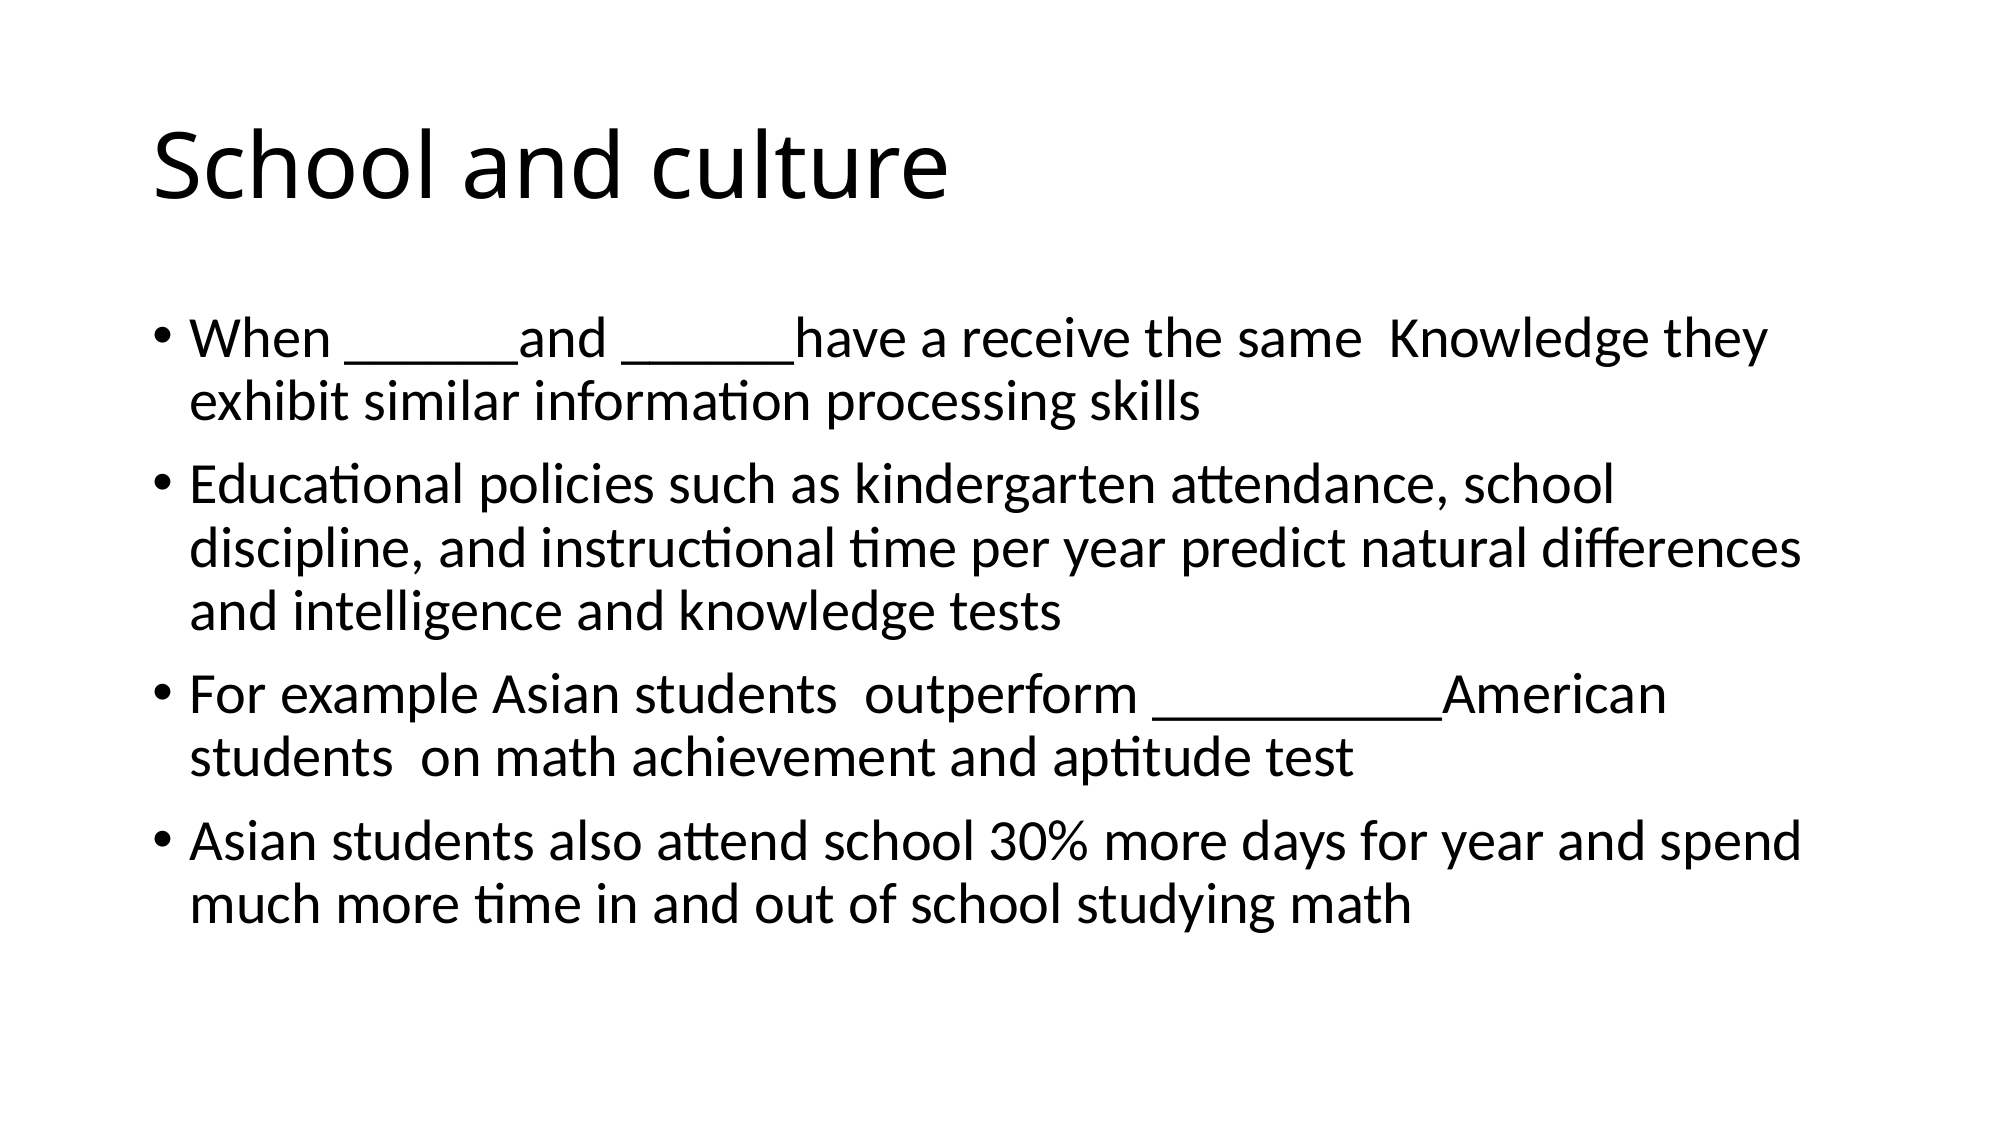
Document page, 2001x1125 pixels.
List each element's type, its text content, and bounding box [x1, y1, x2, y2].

list When ______and ______have a receive the same Knowledge they exhibit similar information processing skills Educational policies such as kindergarten attendance, school discipline, and instructional time per year predict natural differences and intelligence and knowledge tests For example Asian students outperform __________American students on math achievement and aptitude test Asian students also attend school 30% more days for year and spend much more time in and out of school studying math [137, 299, 1863, 1014]
title School and culture [137, 59, 1863, 278]
